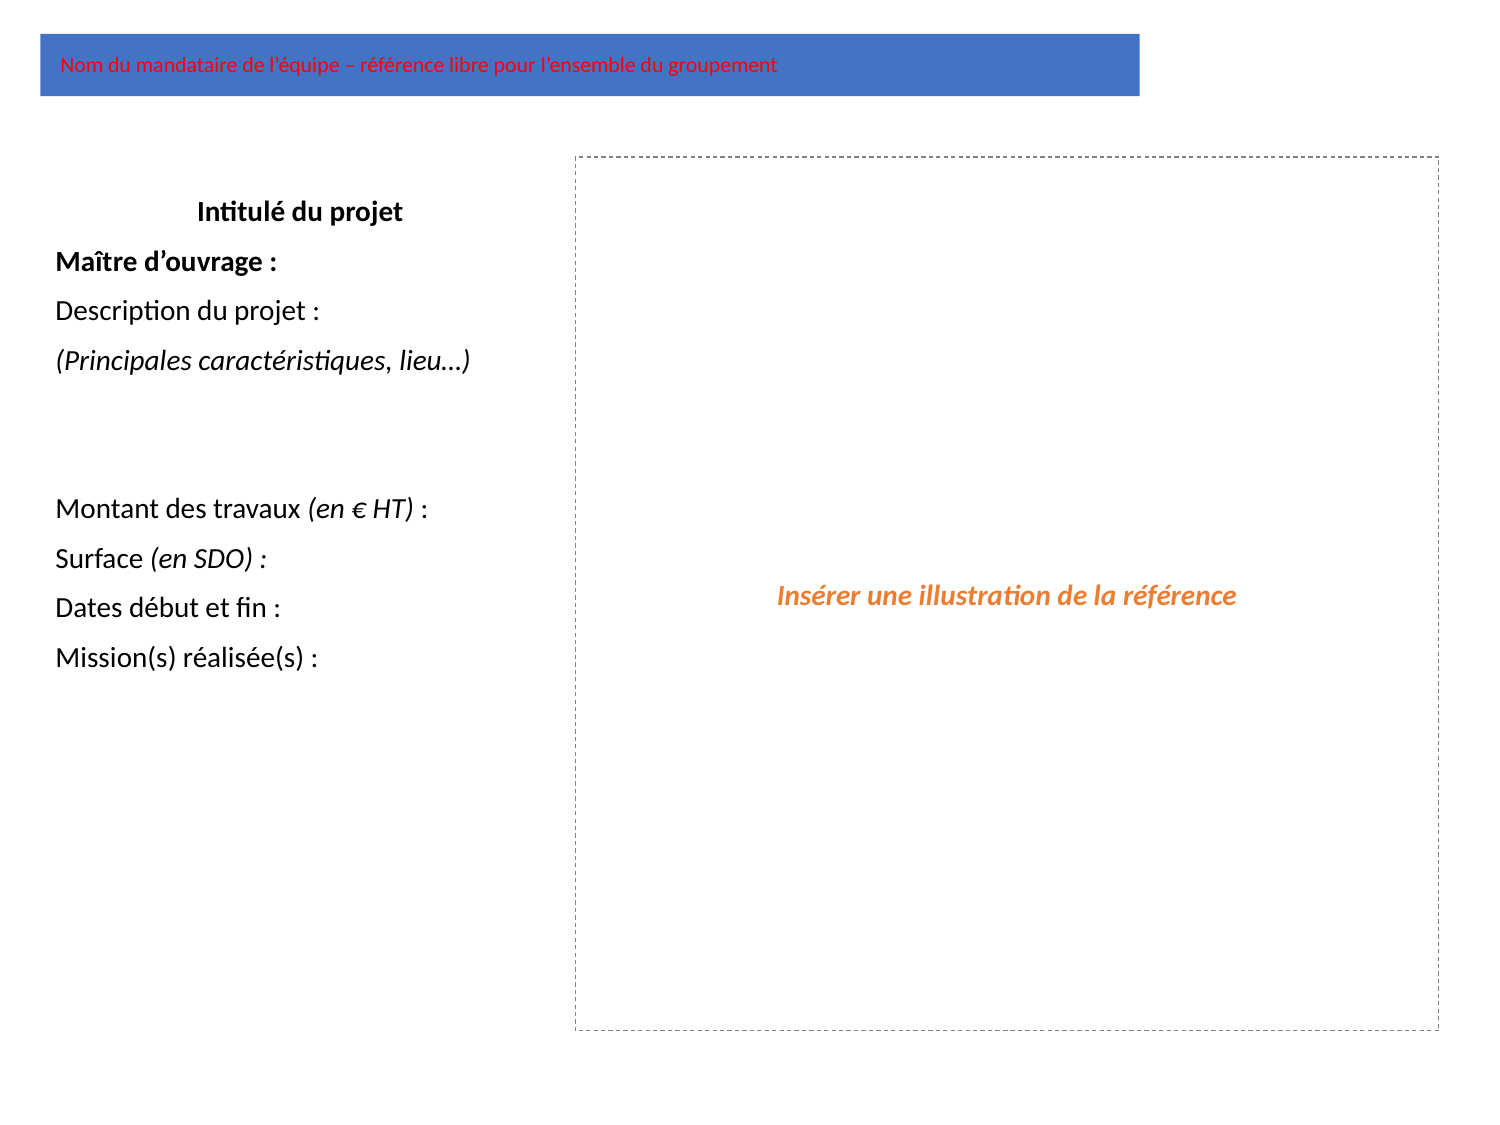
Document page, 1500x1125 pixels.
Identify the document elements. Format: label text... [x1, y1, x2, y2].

text_box Intitulé du projet Maître d’ouvrage : Description du projet : (Principales caractéristiques, lieu…) Montant des travaux (en € HT) : Surface (en SDO) : Dates début et fin : Mission(s) réalisée(s) : [40, 184, 561, 681]
text_box Nom du mandataire de l’équipe – référence libre pour l’ensemble du groupement [40, 33, 1140, 97]
text_box Insérer une illustration de la référence [574, 156, 1440, 1032]
